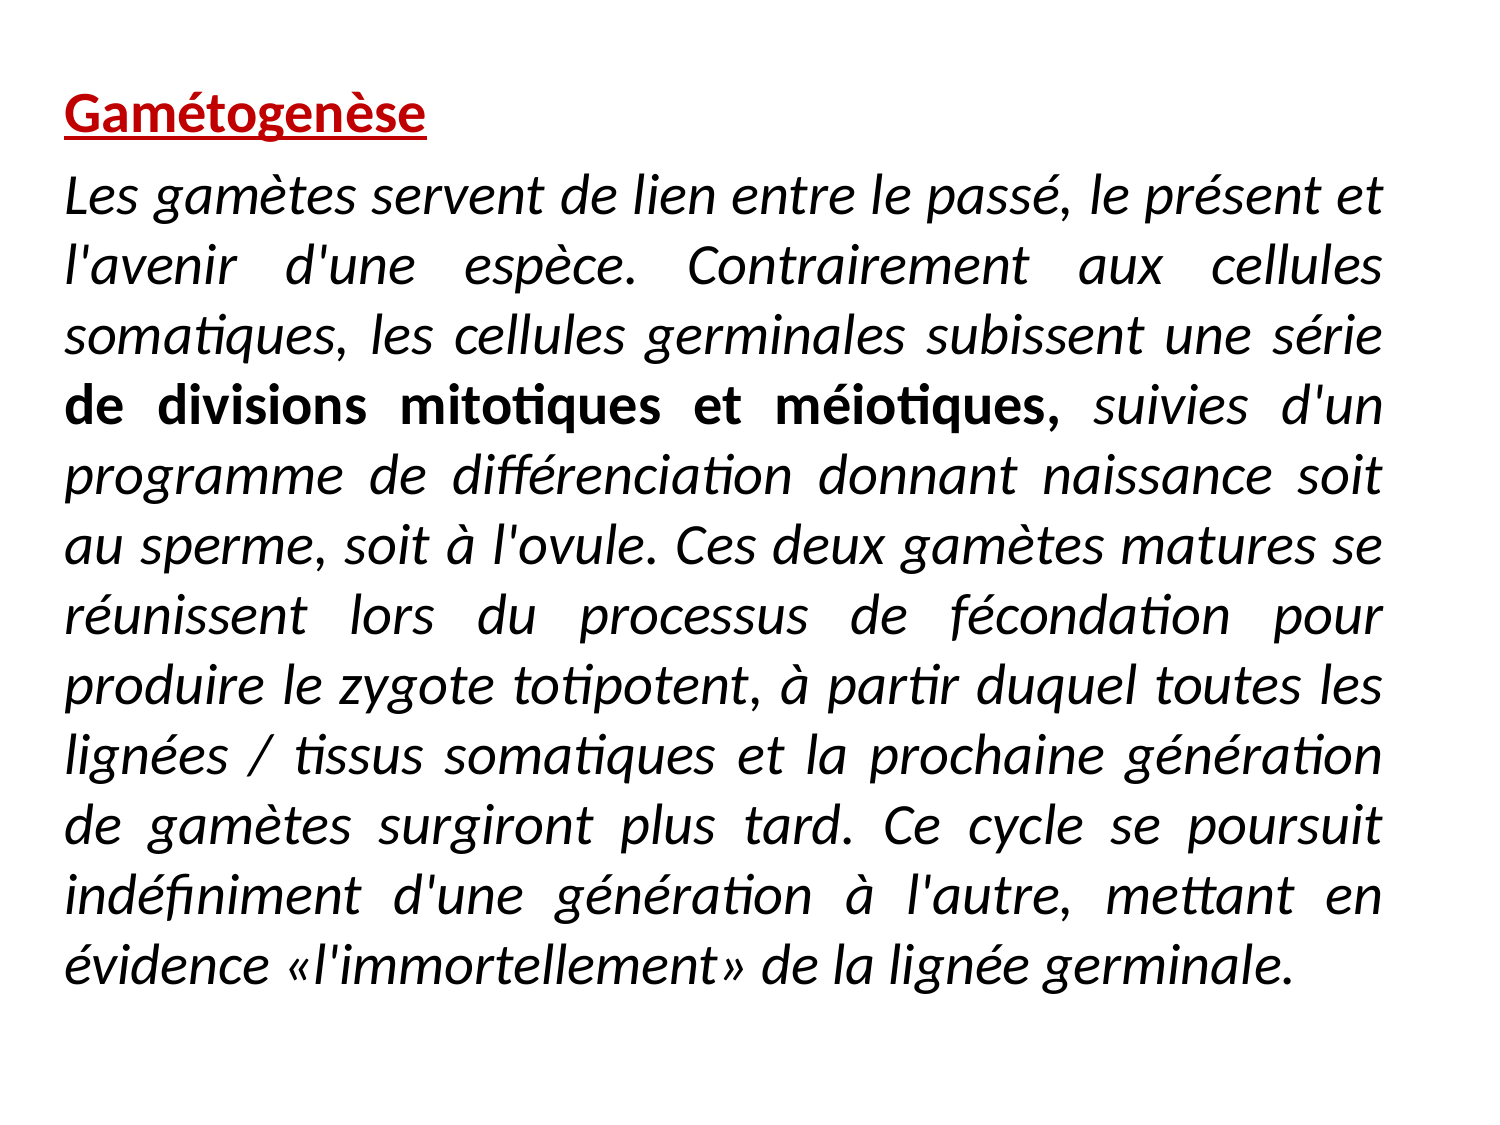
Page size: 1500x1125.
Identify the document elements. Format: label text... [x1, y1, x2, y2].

list Gamétogenèse Les gamètes servent de lien entre le passé, le présent et l'avenir d'une espèce. Contrairement aux cellules somatiques, les cellules germinales subissent une série de divisions mitotiques et méiotiques, suivies d'un programme de différenciation donnant naissance soit au sperme, soit à l'ovule. Ces deux gamètes matures se réunissent lors du processus de fécondation pour produire le zygote totipotent, à partir duquel toutes les lignées / tissus somatiques et la prochaine génération de gamètes surgiront plus tard. Ce cycle se poursuit indéfiniment d'une génération à l'autre, mettant en évidence «l'immortellement» de la lignée germinale. [49, 66, 1400, 810]
